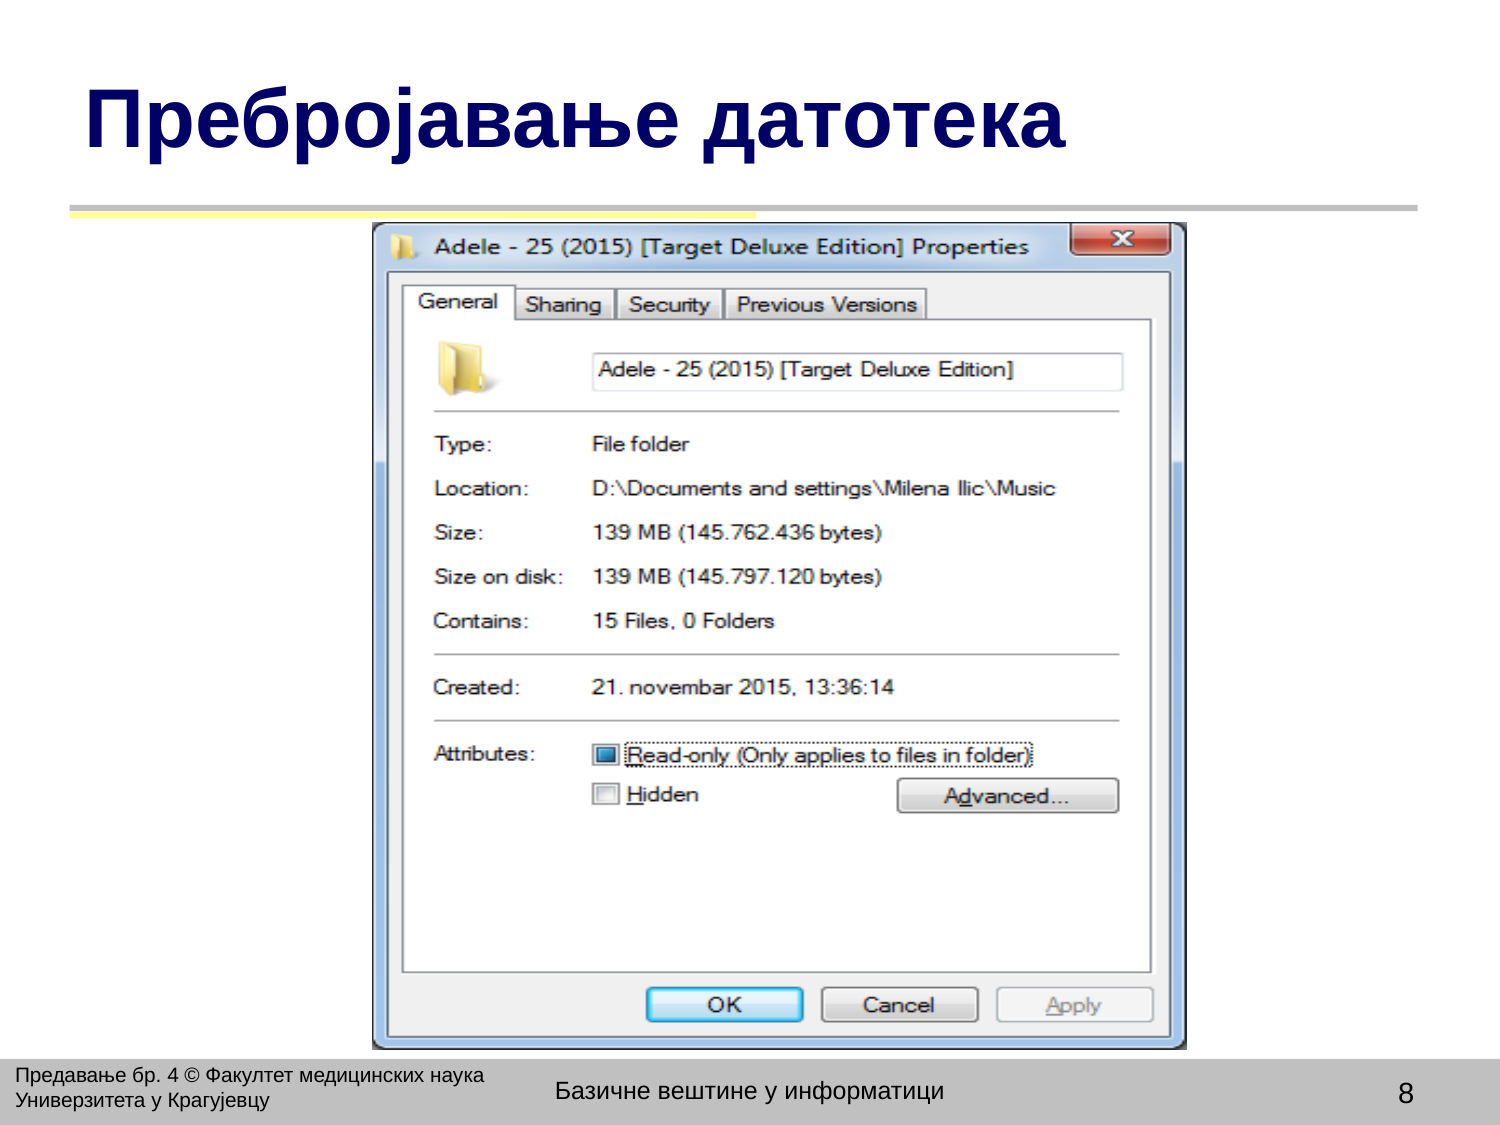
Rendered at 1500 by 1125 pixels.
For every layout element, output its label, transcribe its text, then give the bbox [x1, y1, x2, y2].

slide_number 8 [1079, 1066, 1430, 1125]
title Пребројавање датотека [69, 19, 1426, 208]
footer Базичне вештине у информатици [512, 1066, 988, 1125]
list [371, 222, 1188, 1050]
slide_number Предавање бр. 4 © Факултет медицинских наука Универзитета у Крагујевцу [0, 1053, 617, 1108]
